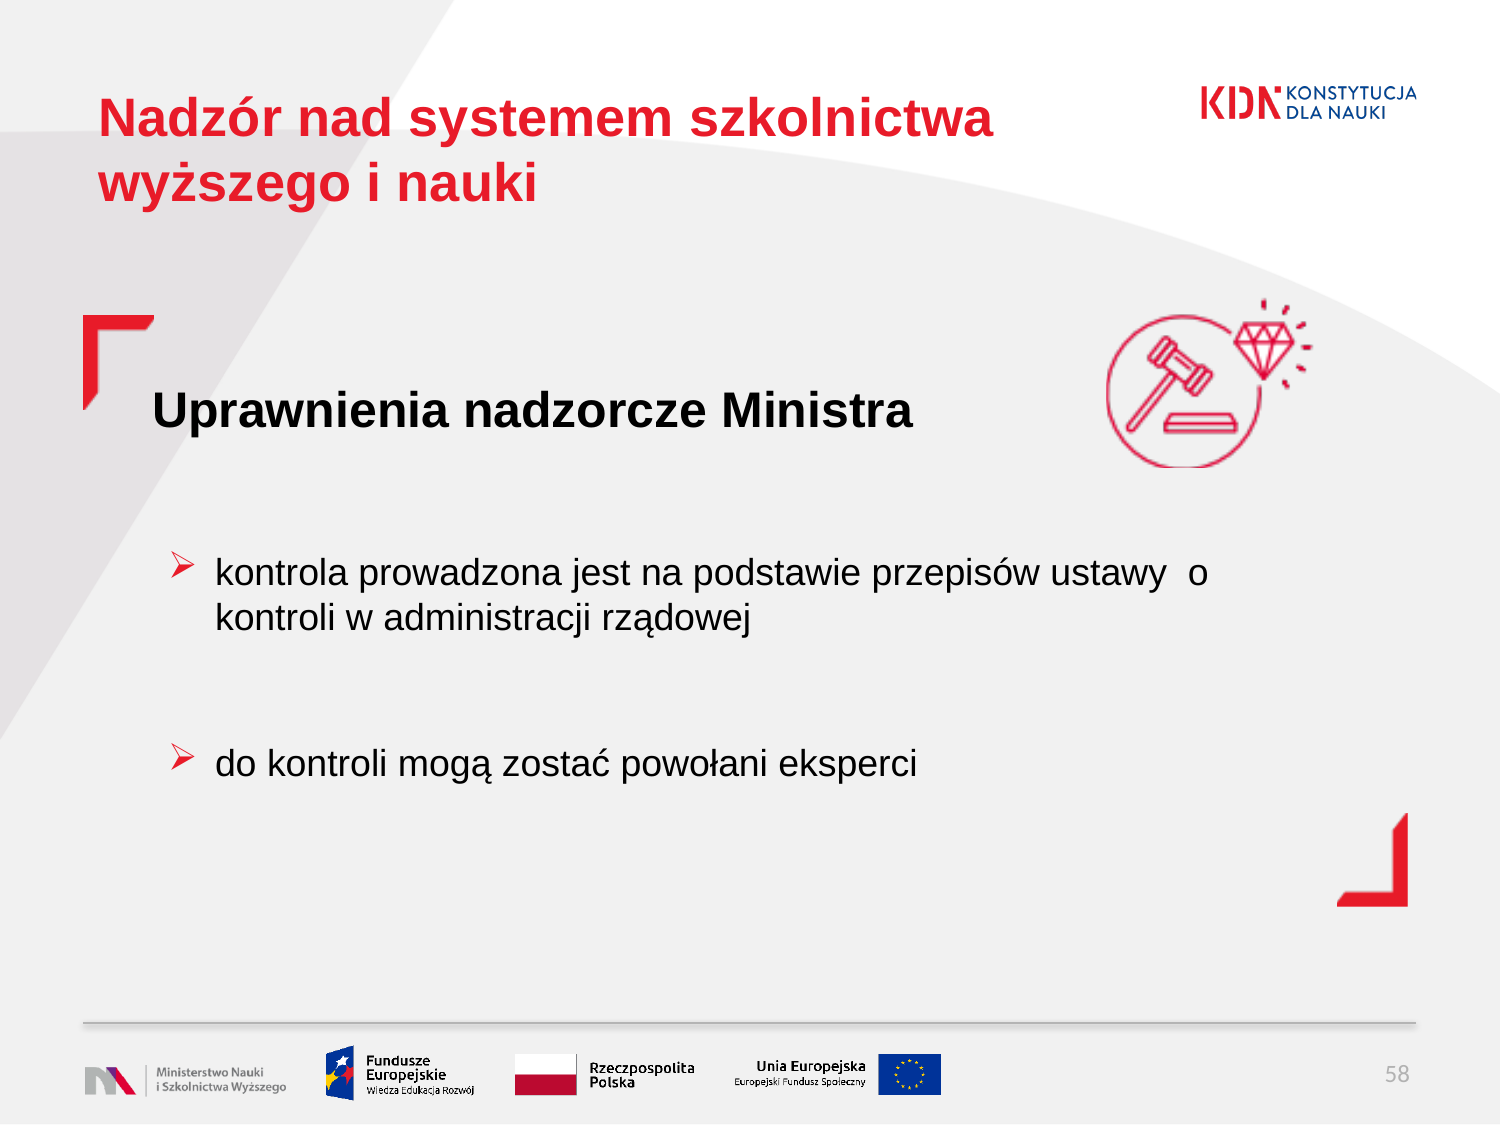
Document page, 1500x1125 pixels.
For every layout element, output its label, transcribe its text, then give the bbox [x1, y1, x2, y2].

title Nadzór nad systemem szkolnictwa wyższego i nauki [83, 74, 1170, 143]
text_box Uprawnienia nadzorcze Ministra [137, 370, 1100, 446]
list kontrola prowadzona jest na podstawie przepisów ustawy o kontroli w administracji rządowej do kontroli mogą zostać powołani eksperci [153, 471, 1259, 893]
slide_number 58 [1074, 1042, 1425, 1103]
picture [0, 0, 1500, 1125]
